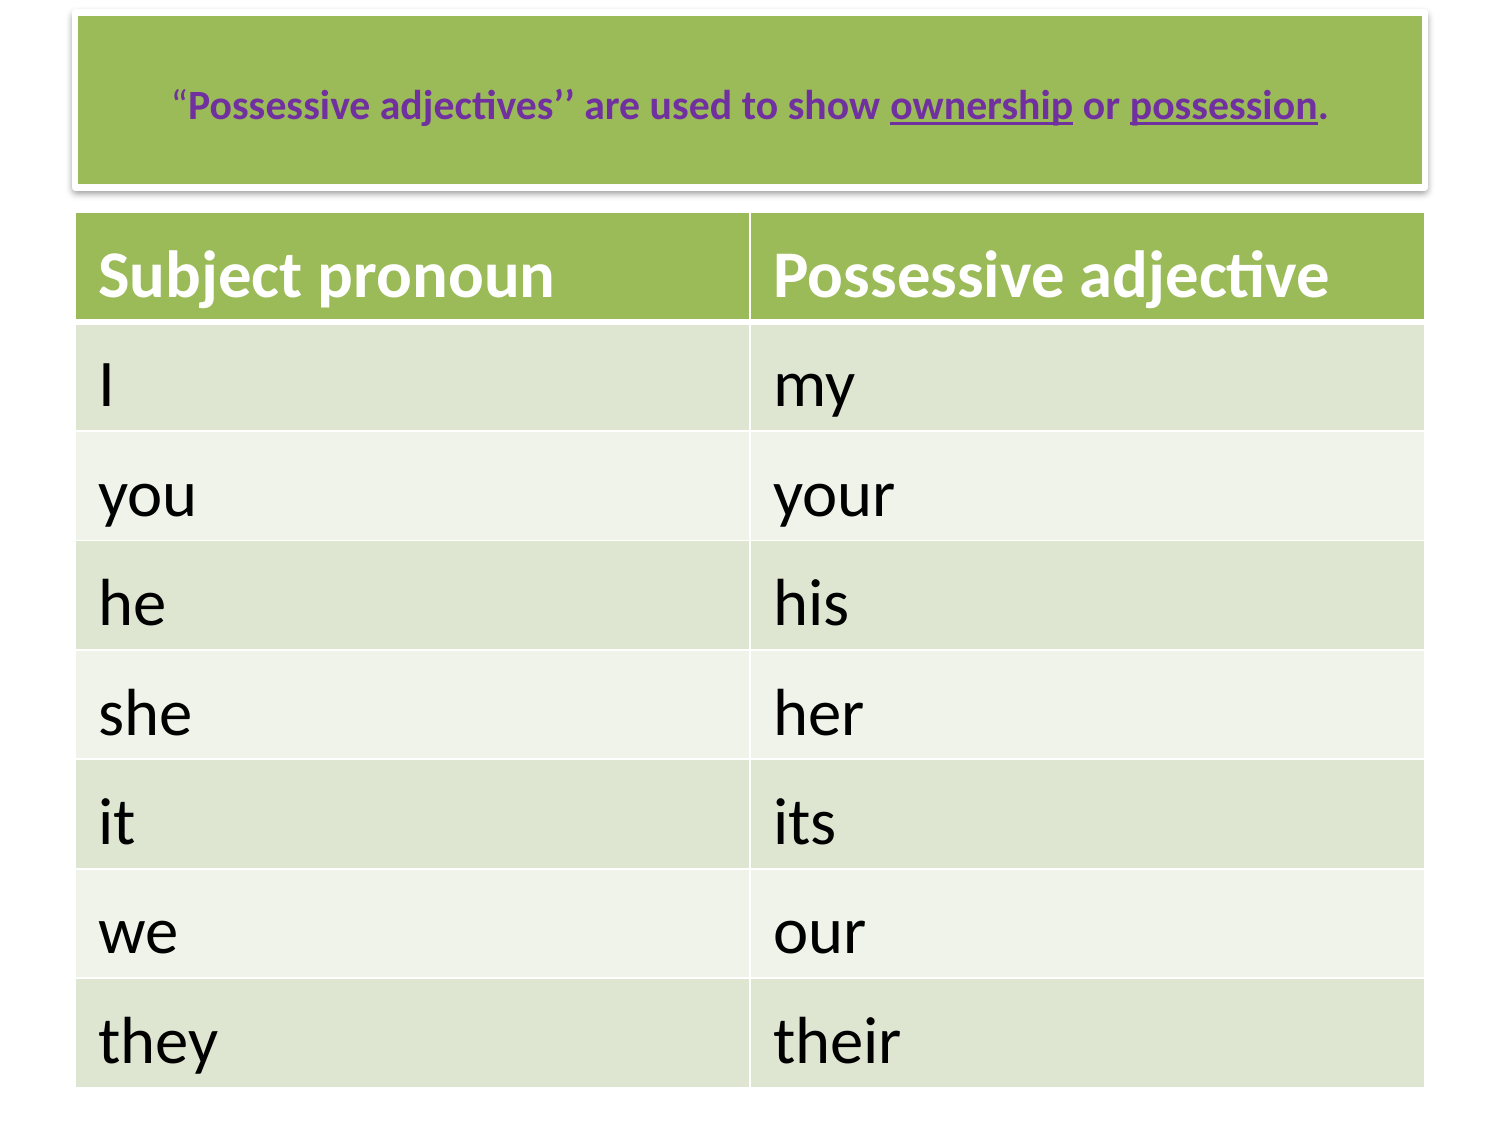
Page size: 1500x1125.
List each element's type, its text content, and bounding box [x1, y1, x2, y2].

table_cell his [751, 541, 1424, 649]
table_cell I [76, 325, 749, 430]
table_cell my [751, 325, 1424, 430]
table_cell their [751, 979, 1424, 1087]
table_cell he [76, 541, 749, 649]
table_cell its [751, 760, 1424, 868]
table_header Possessive adjective [751, 213, 1424, 319]
table_header Subject pronoun [76, 213, 749, 319]
table_cell they [76, 979, 749, 1087]
table_cell she [76, 651, 749, 758]
table_cell our [751, 870, 1424, 977]
table_cell her [751, 651, 1424, 758]
title “Possessive adjectives’’ are used to show ownership or possession. [72, 9, 1428, 191]
table_cell you [76, 432, 749, 540]
table_cell your [751, 432, 1424, 540]
table_cell it [76, 760, 749, 868]
table_cell we [76, 870, 749, 977]
